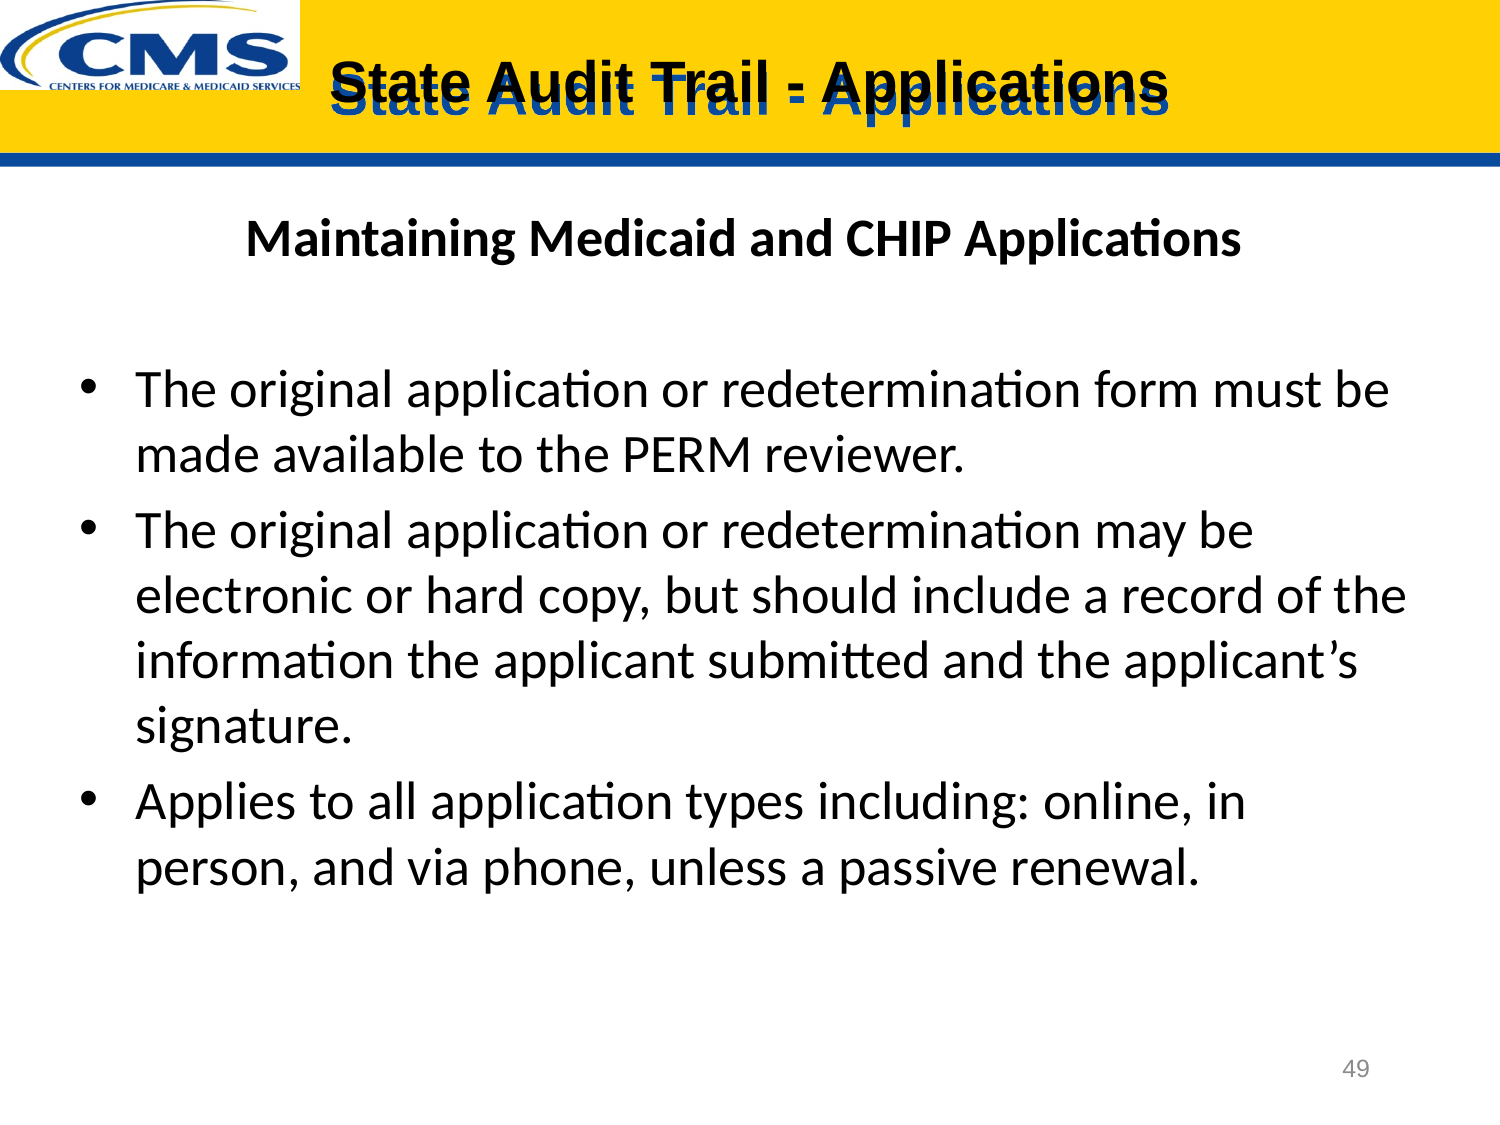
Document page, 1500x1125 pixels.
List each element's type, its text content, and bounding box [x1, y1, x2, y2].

list Maintaining Medicaid and CHIP Applications The original application or redetermination form must be made available to the PERM reviewer. The original application or redetermination may be electronic or hard copy, but should include a record of the information the applicant submitted and the applicant’s signature. Applies to all application types including: online, in person, and via phone, unless a passive renewal. [64, 194, 1425, 1067]
picture [0, 0, 300, 90]
title State Audit Trail - Applications [0, 22, 1500, 137]
slide_number 49 [1275, 1037, 1438, 1098]
